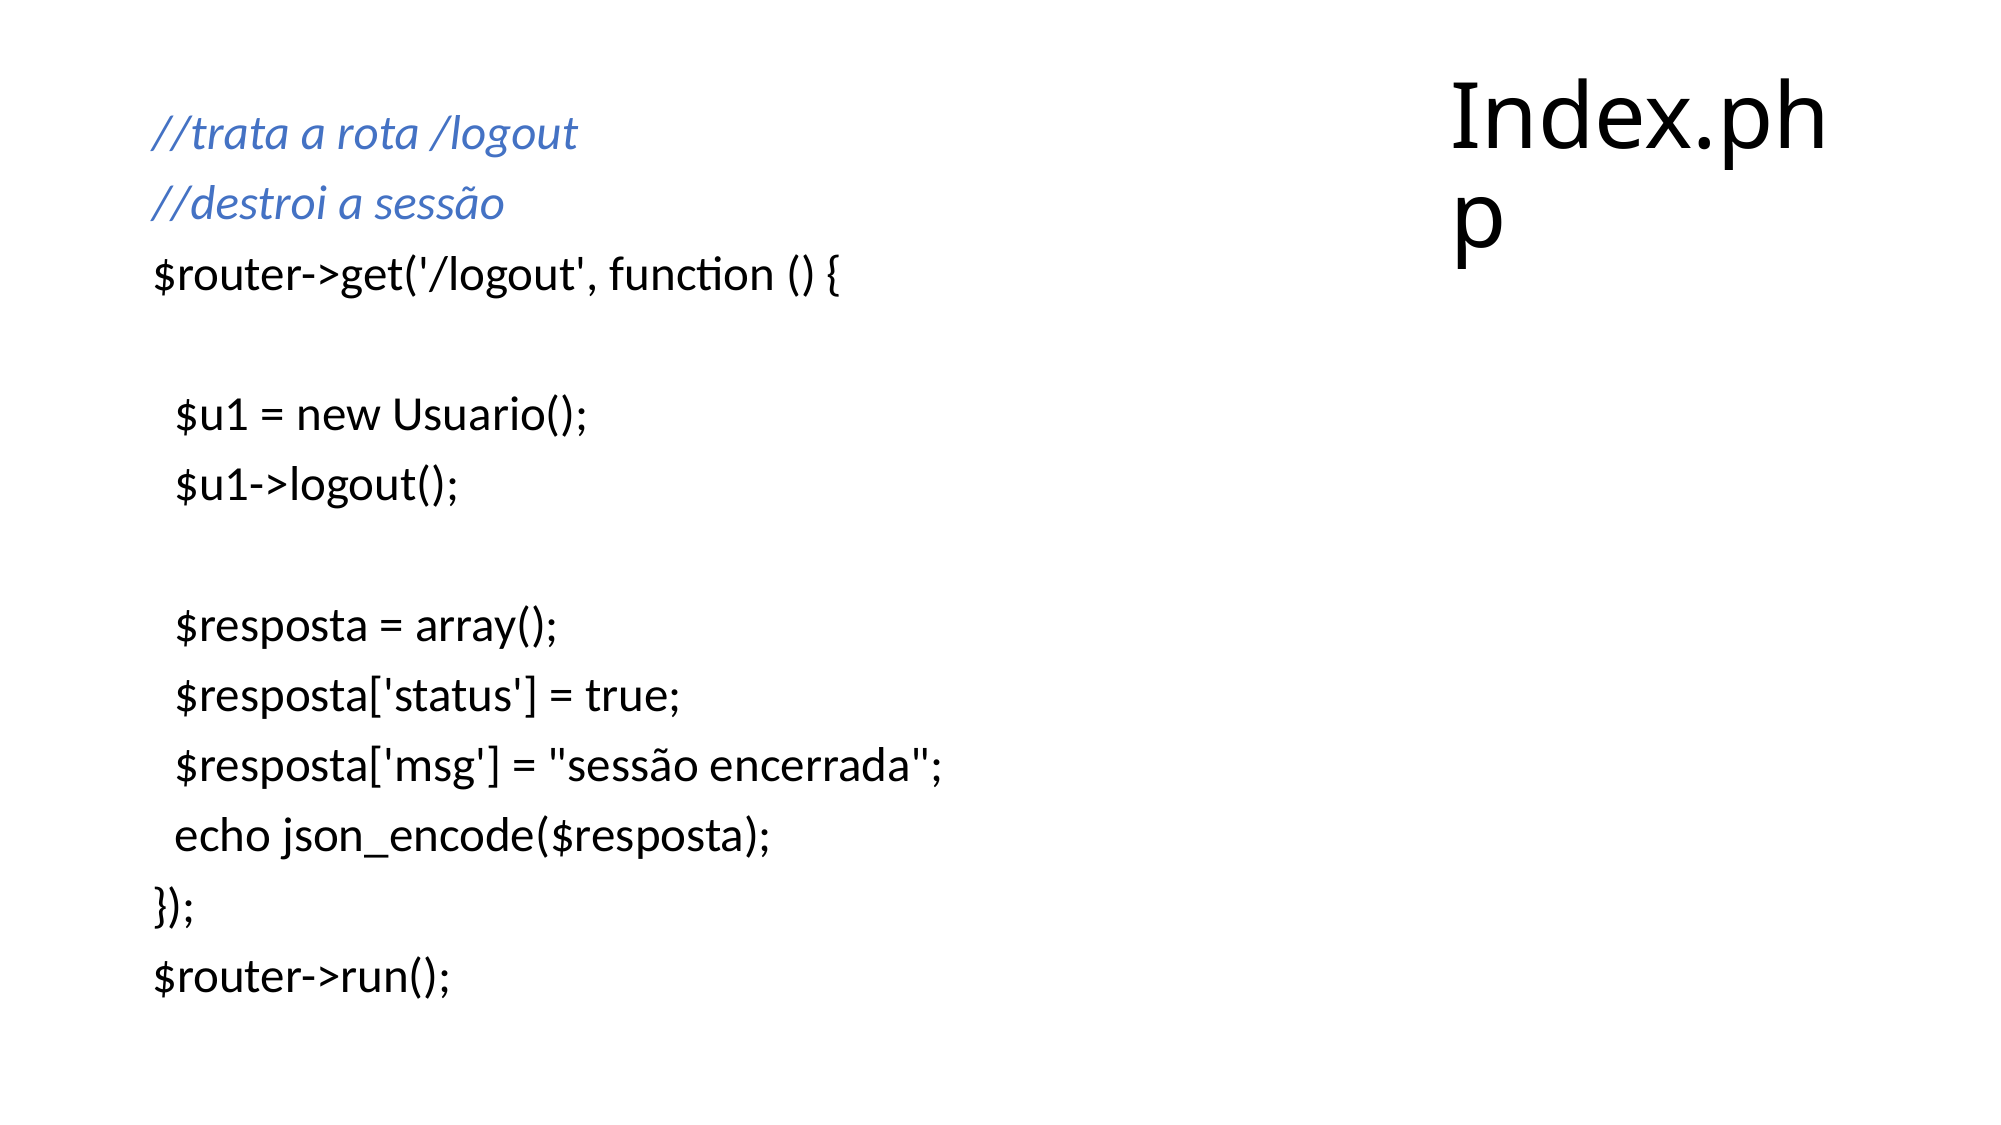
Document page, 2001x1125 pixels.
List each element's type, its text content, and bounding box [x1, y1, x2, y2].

title Index.php [1435, 59, 1863, 99]
list //trata a rota /logout //destroi a sessão $router->get('/logout', function () { $u1 = new Usuario(); $u1->logout(); $resposta = array(); $resposta['status'] = true; $resposta['msg'] = "sessão encerrada"; echo json_encode($resposta); }); $router->run(); [137, 99, 1863, 1014]
